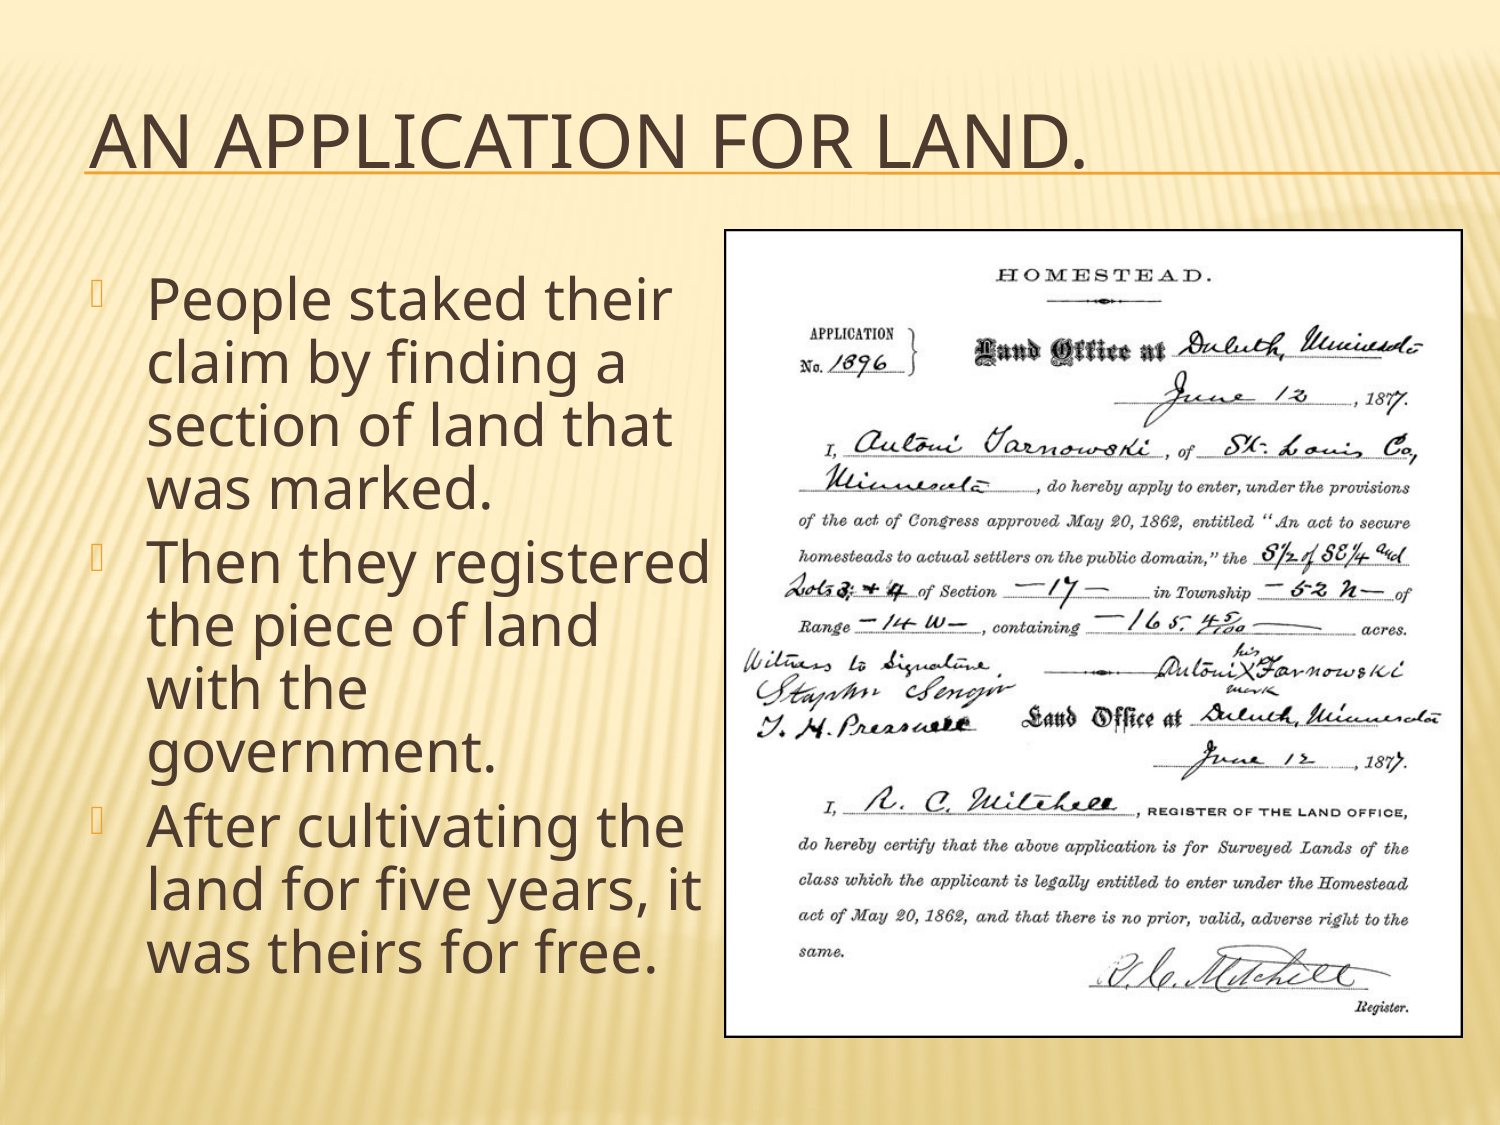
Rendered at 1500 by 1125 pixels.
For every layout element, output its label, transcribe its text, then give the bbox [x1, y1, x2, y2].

title An application for land. [75, 45, 1425, 233]
list People staked their claim by finding a section of land that was marked. Then they registered the piece of land with the government. After cultivating the land for five years, it was theirs for free. [74, 262, 714, 1006]
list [724, 229, 1464, 1038]
